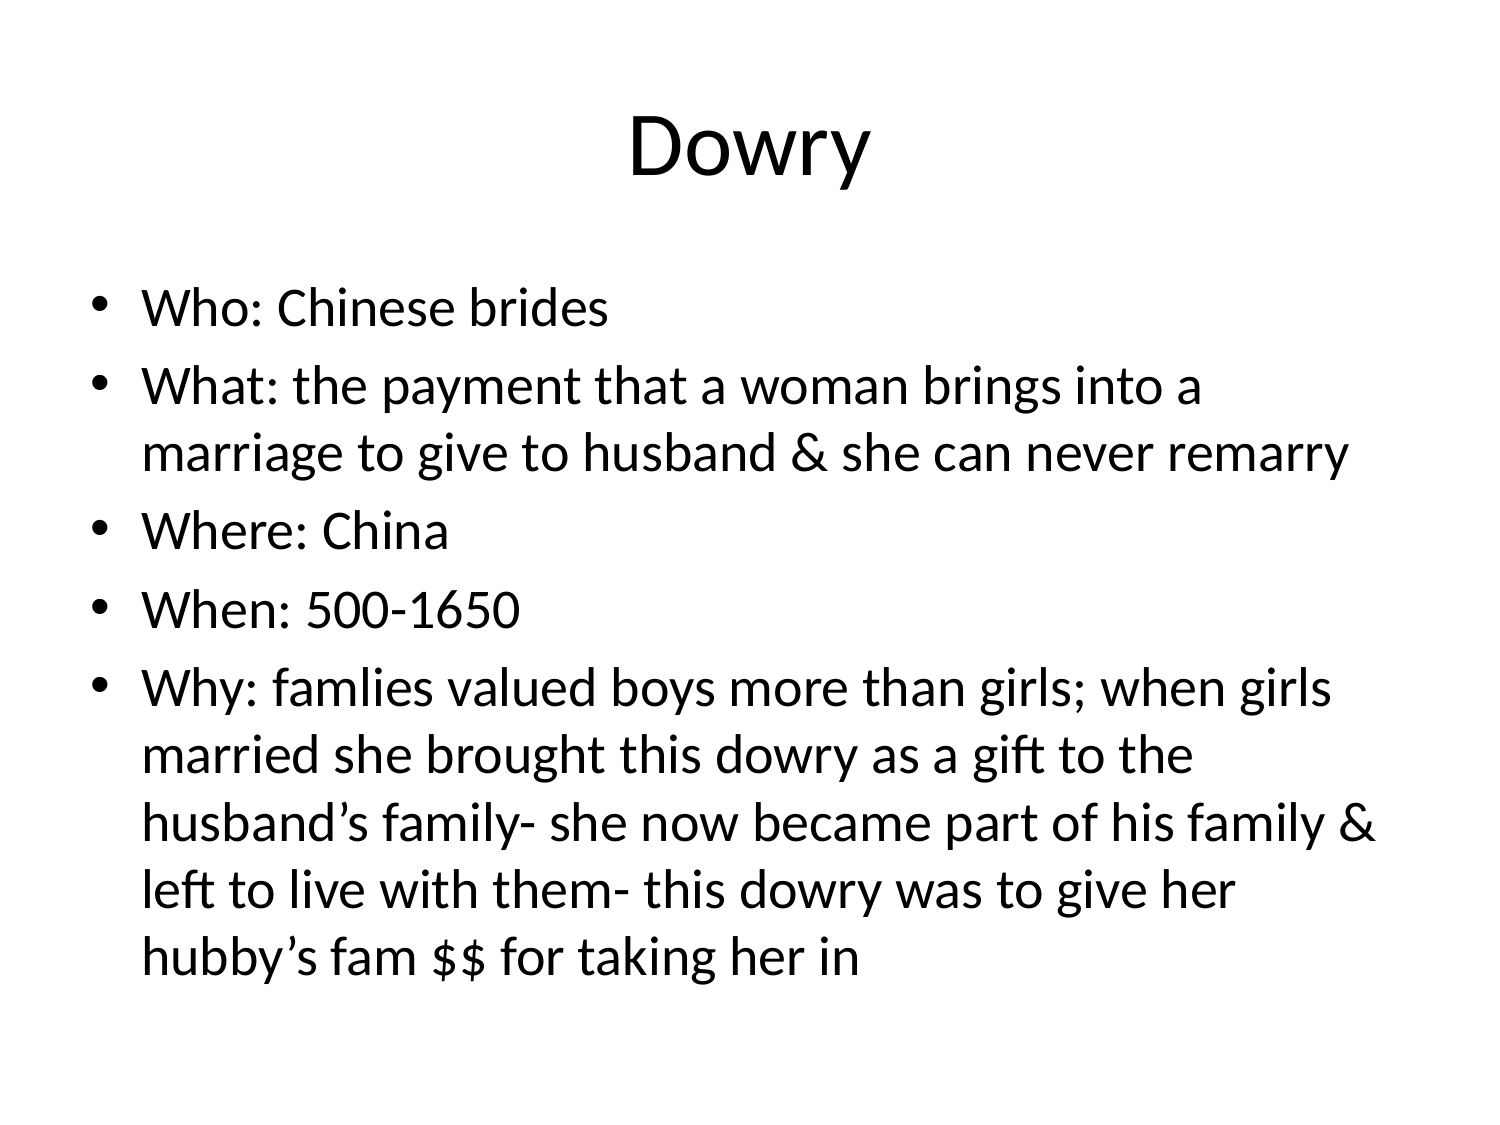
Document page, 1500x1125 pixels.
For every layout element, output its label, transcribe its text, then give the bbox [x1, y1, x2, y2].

list Who: Chinese brides What: the payment that a woman brings into a marriage to give to husband & she can never remarry Where: China When: 500-1650 Why: famlies valued boys more than girls; when girls married she brought this dowry as a gift to the husband’s family- she now became part of his family & left to live with them- this dowry was to give her hubby’s fam $$ for taking her in [75, 262, 1425, 1005]
title Dowry [75, 45, 1425, 233]
